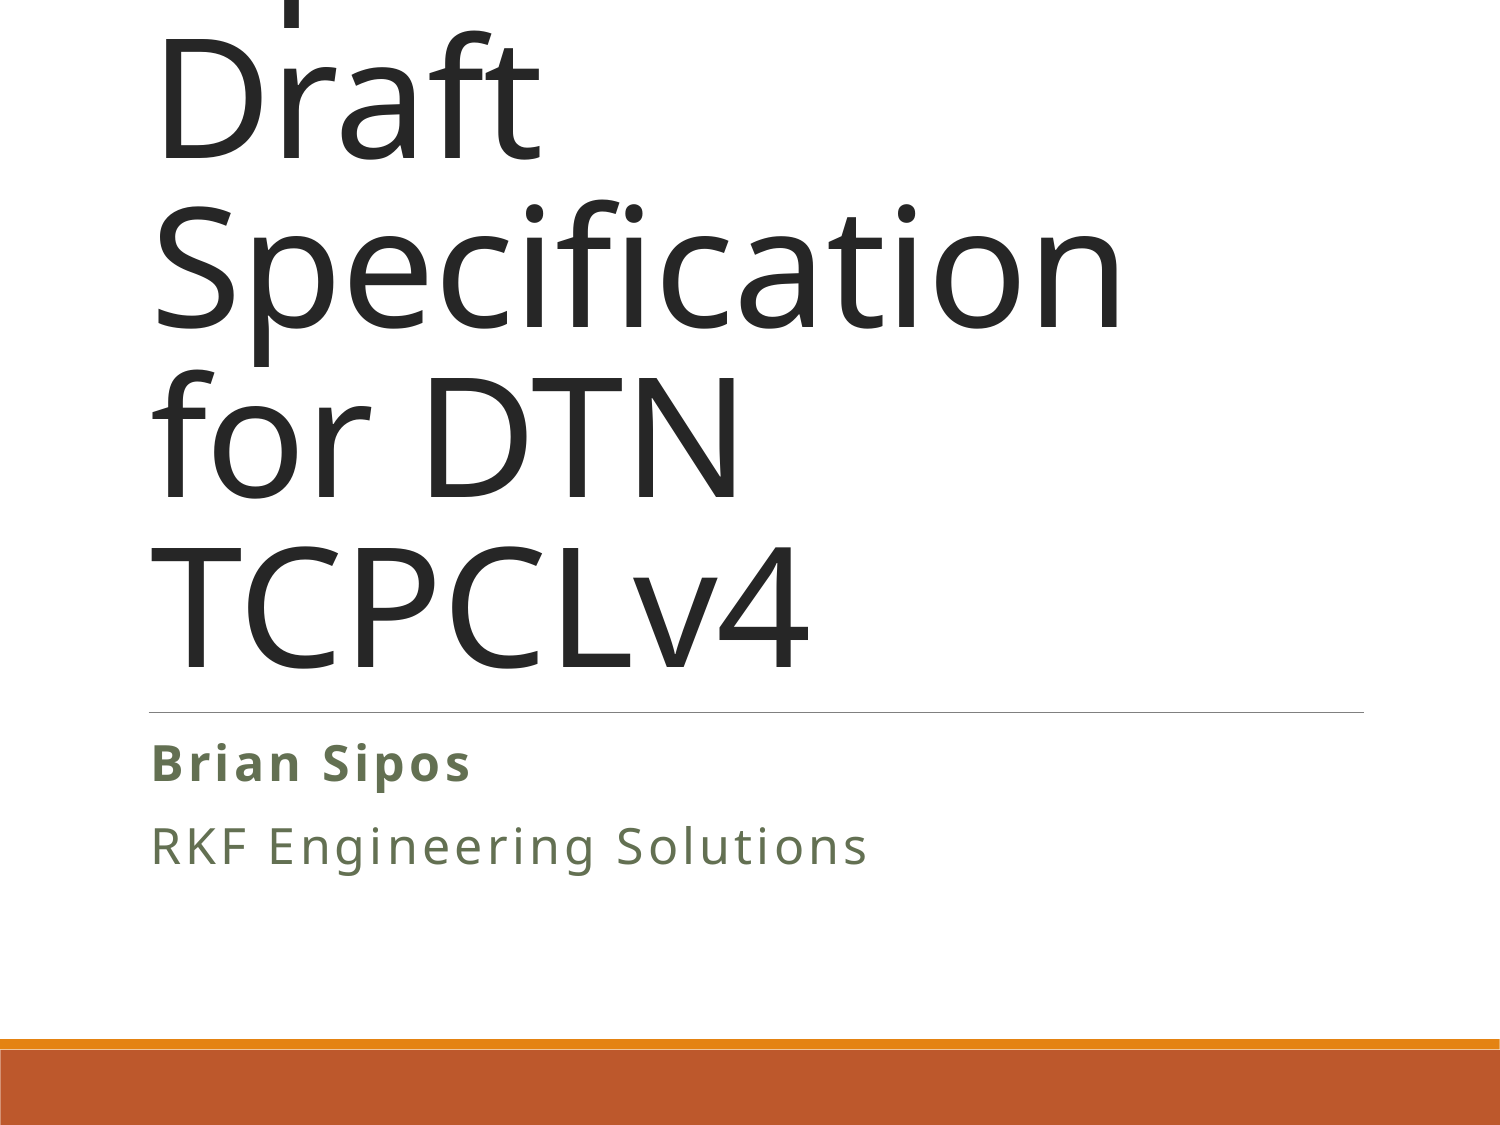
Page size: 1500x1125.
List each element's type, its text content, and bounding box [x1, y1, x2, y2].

subtitle Brian Sipos RKF Engineering Solutions [135, 730, 1373, 919]
title Updates to Draft Specification for DTN TCPCLv4 [135, 124, 1373, 710]
